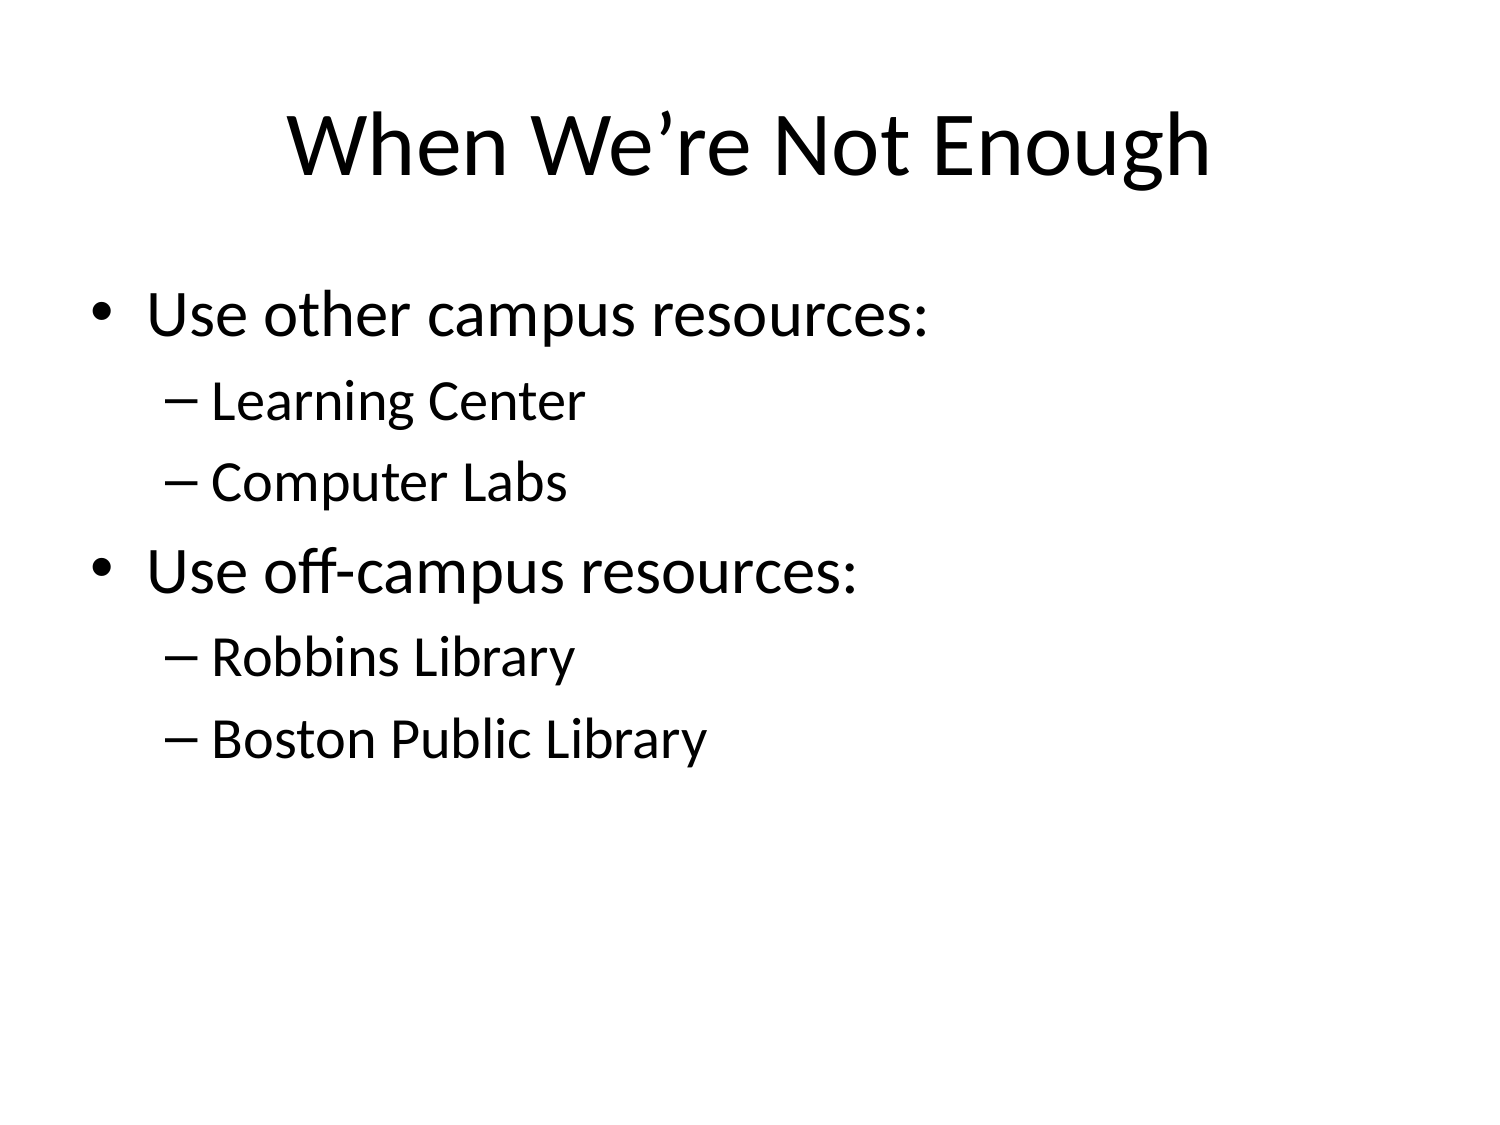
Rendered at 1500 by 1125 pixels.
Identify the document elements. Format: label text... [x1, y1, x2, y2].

title When We’re Not Enough [75, 45, 1425, 233]
list Use other campus resources: Learning Center Computer Labs Use off-campus resources: Robbins Library Boston Public Library [75, 262, 1425, 1005]
